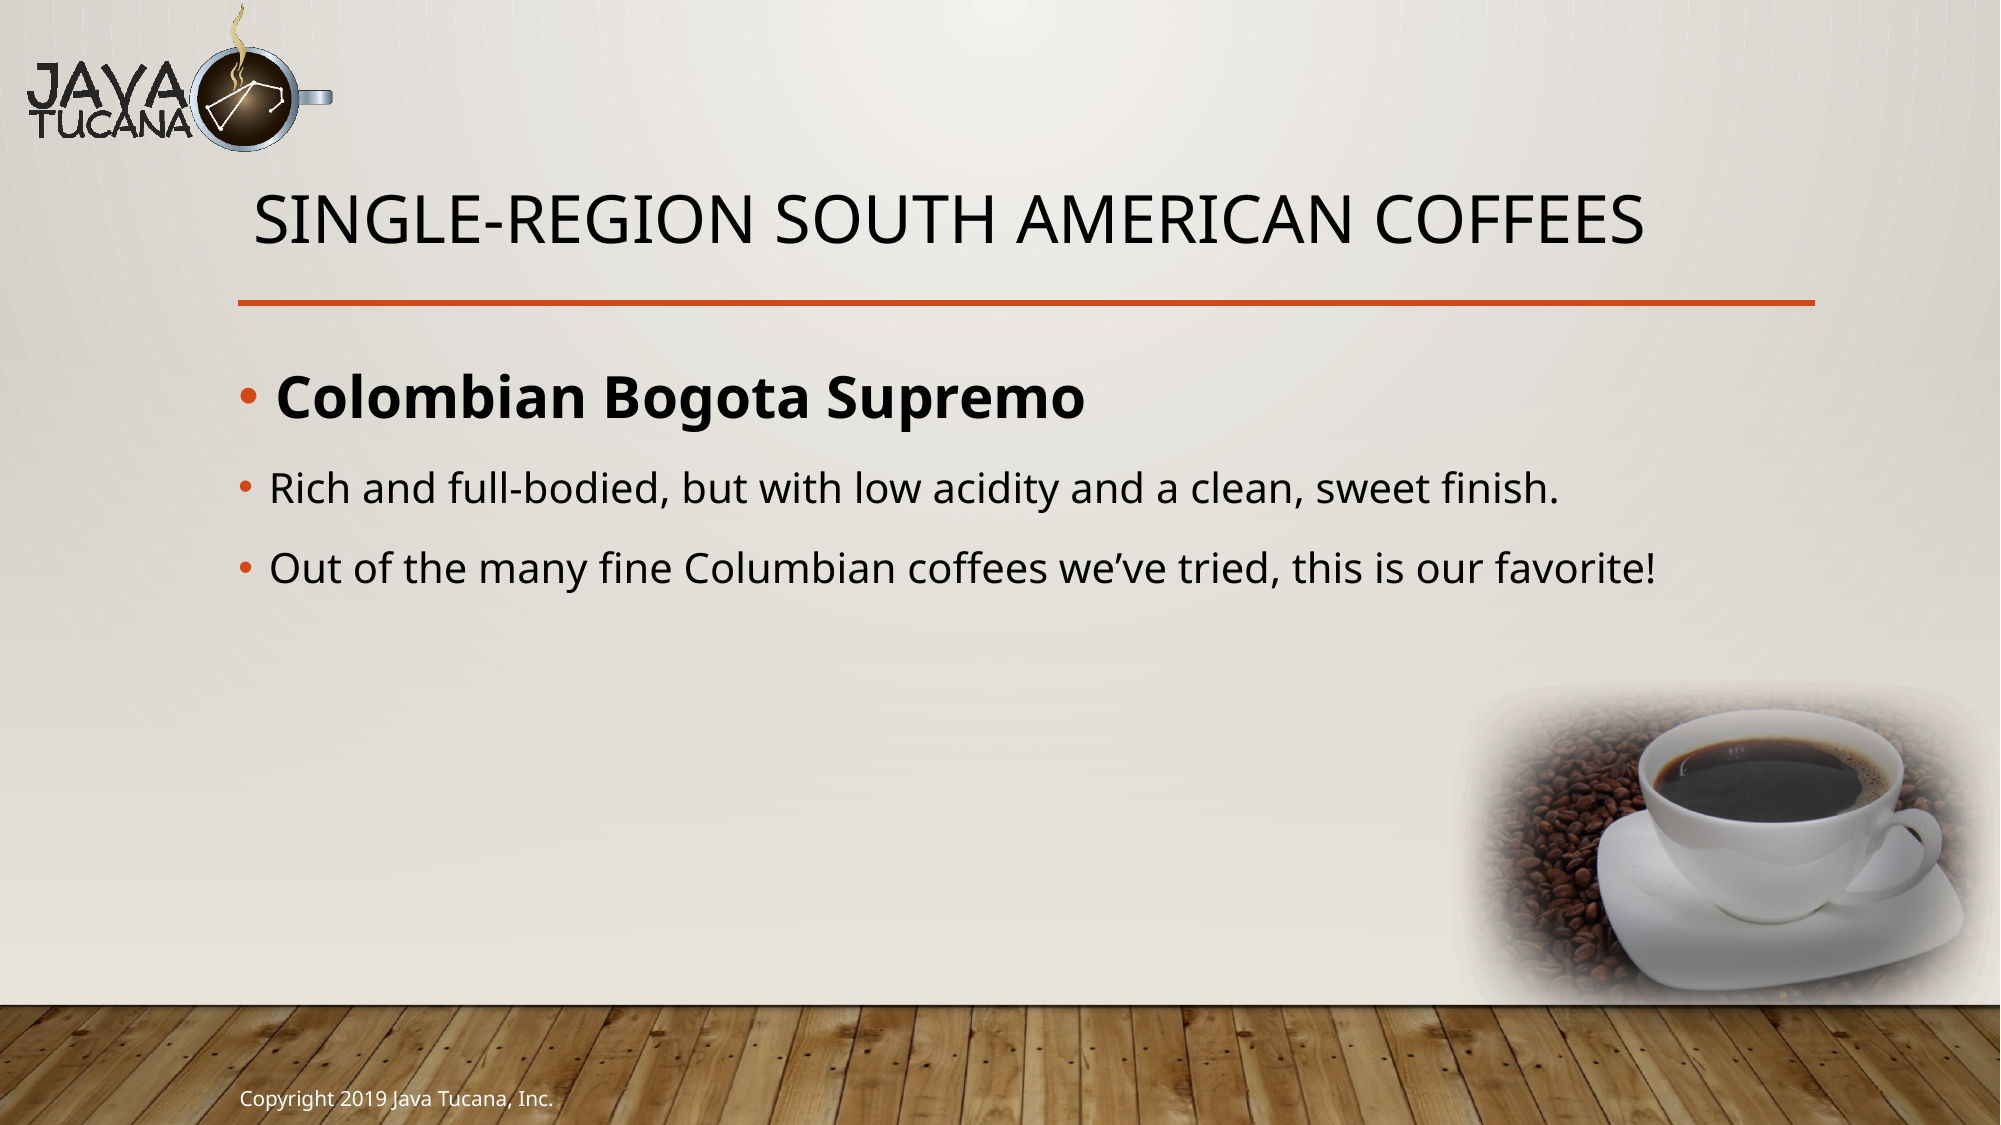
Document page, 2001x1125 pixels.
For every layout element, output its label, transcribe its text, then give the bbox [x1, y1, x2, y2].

title Single-region South American coffees [238, 178, 1814, 305]
list Colombian Bogota Supremo Rich and full-bodied, but with low acidity and a clean, sweet finish. Out of the many fine Columbian coffees we’ve tried, this is our favorite! [223, 339, 1787, 1000]
picture [13, 0, 341, 159]
picture [1787, 767, 1906, 953]
footer Copyright 2019 Java Tucana, Inc. [224, 1074, 1199, 1125]
picture [0, 1005, 2000, 1125]
